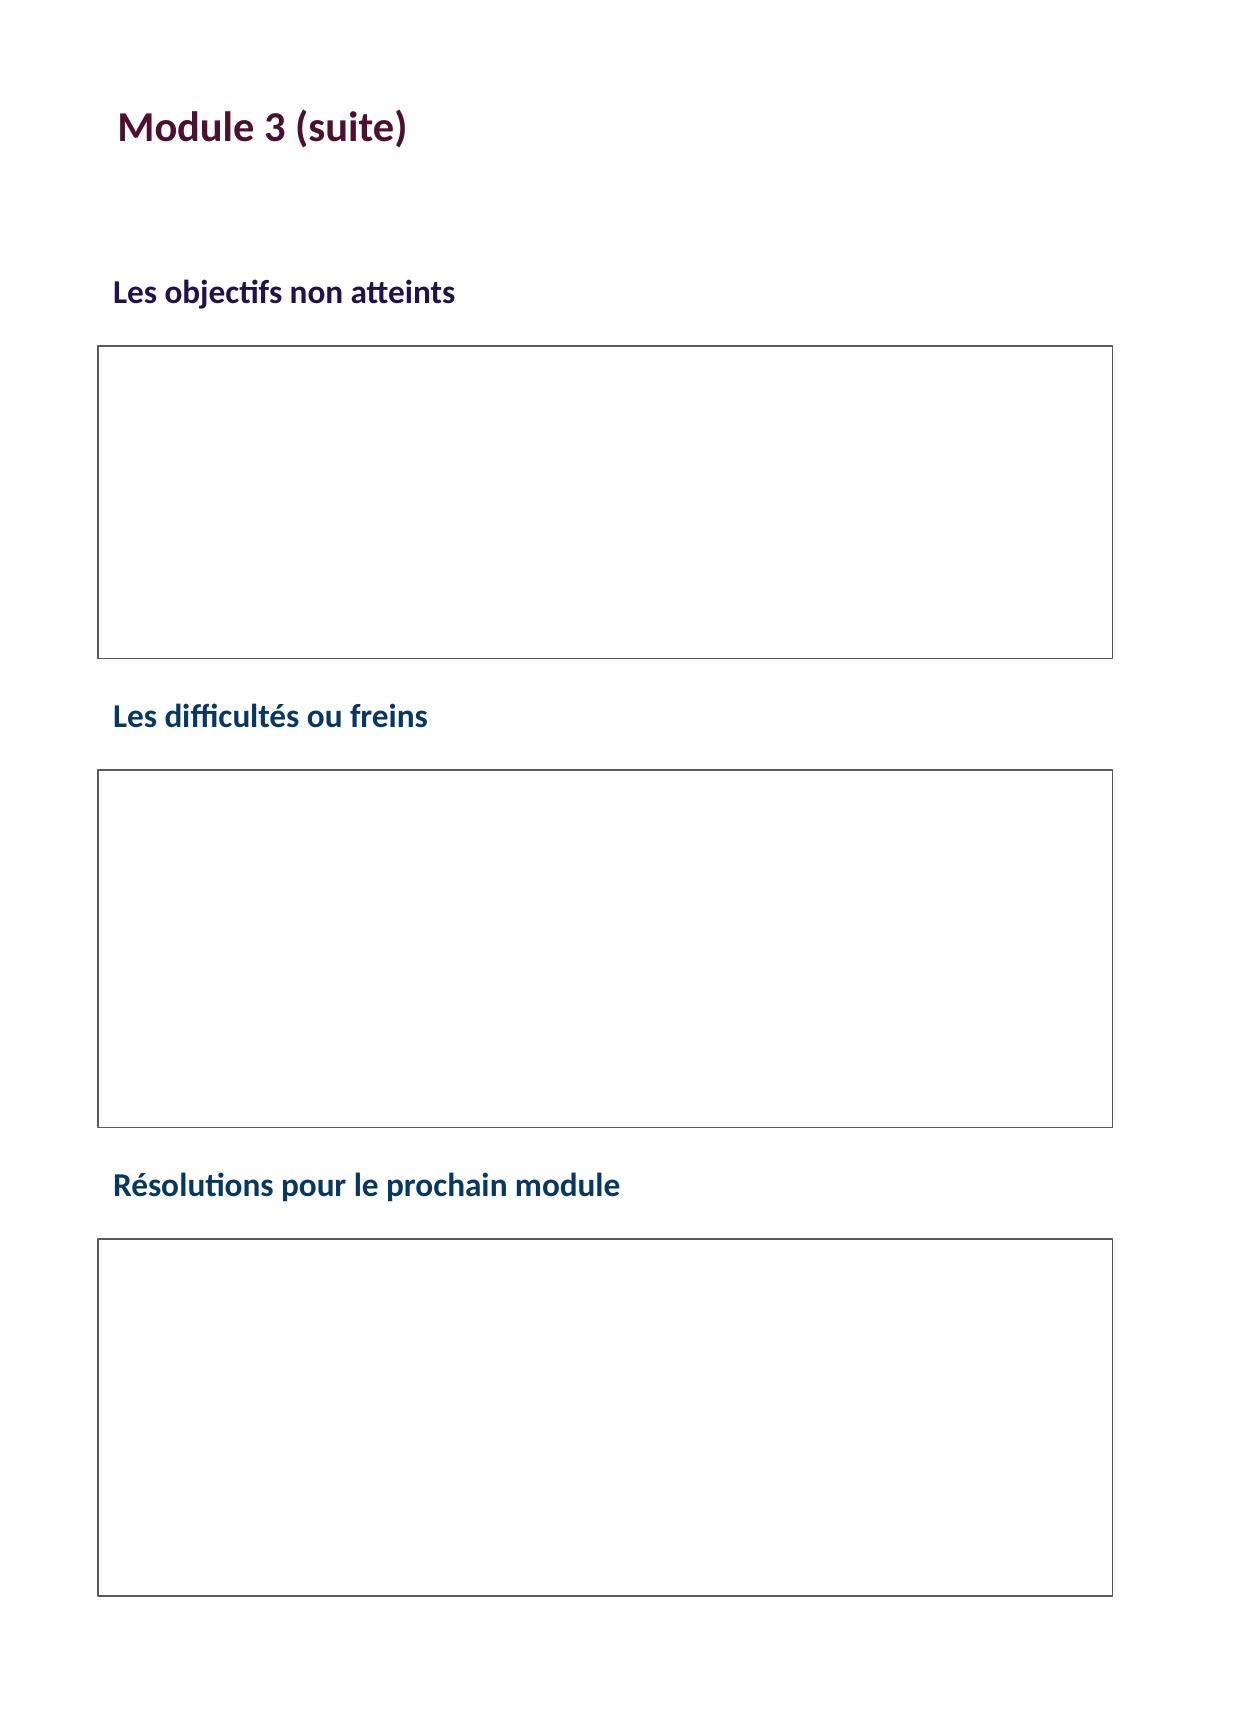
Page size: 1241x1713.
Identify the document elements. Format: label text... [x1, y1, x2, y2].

text_box [98, 769, 1113, 1128]
text_box Les difficultés ou freins [98, 678, 1108, 749]
text_box [98, 1238, 1113, 1597]
text_box Les objectifs non atteints [98, 255, 1113, 326]
title Module 3 (suite) [98, 79, 1142, 244]
text_box Résolutions pour le prochain module [98, 1147, 1108, 1218]
text_box [98, 346, 1113, 659]
